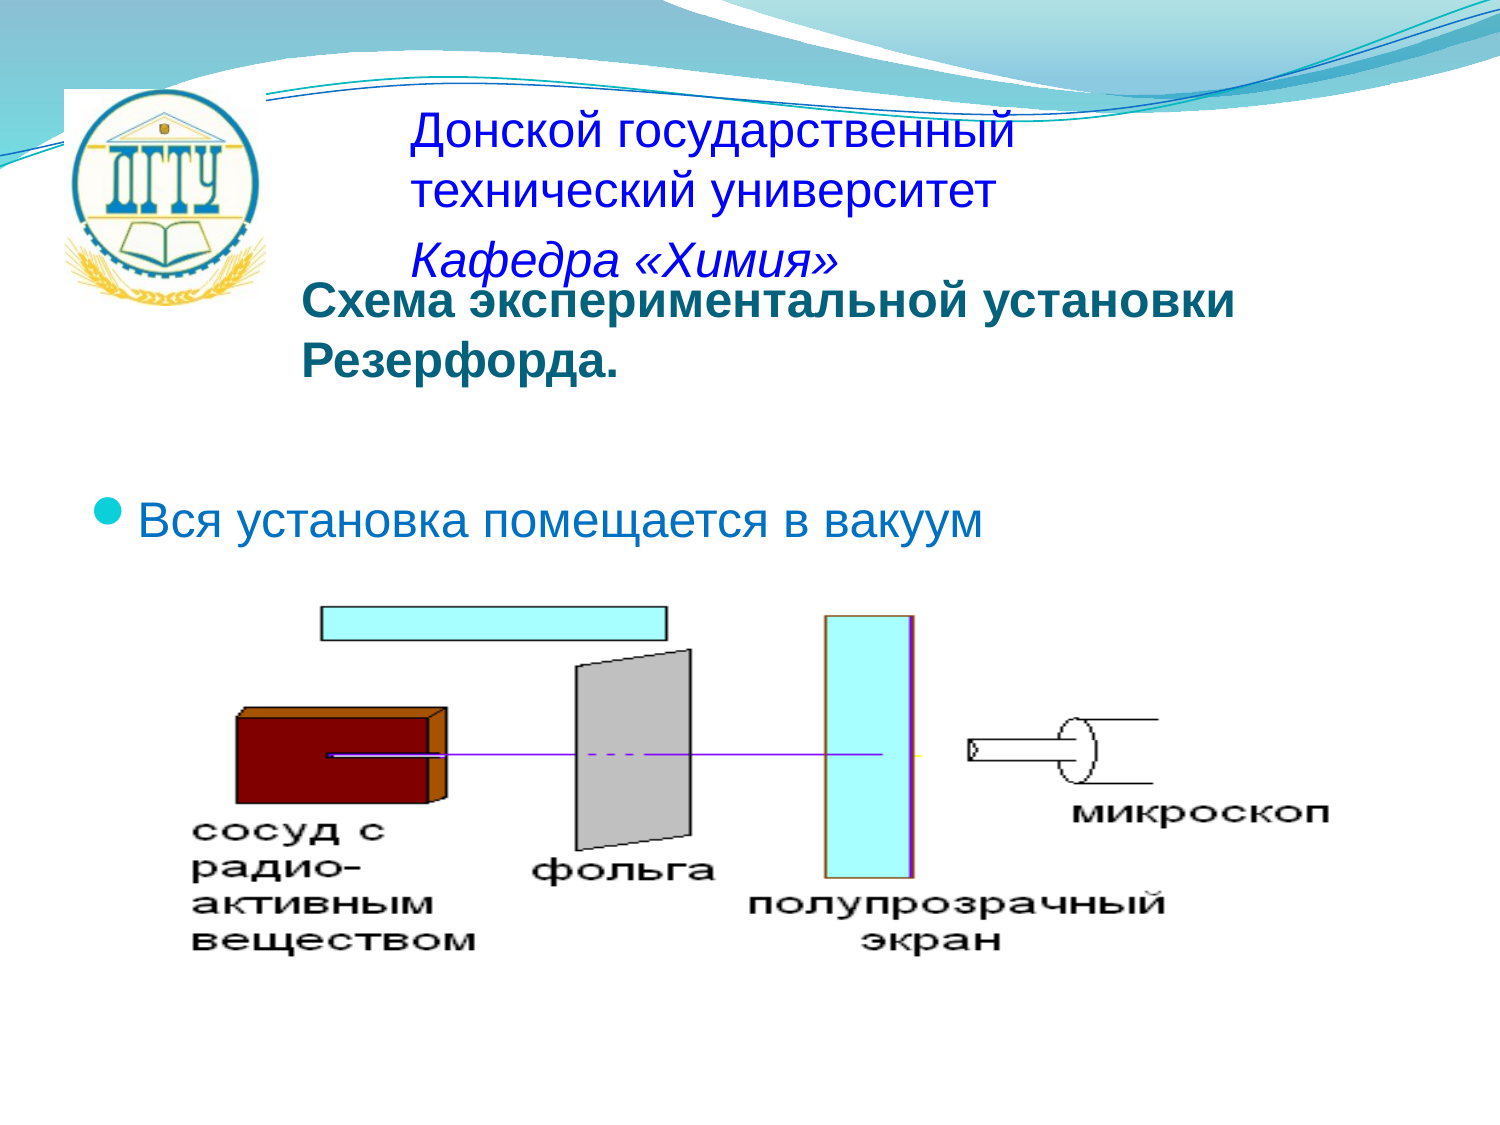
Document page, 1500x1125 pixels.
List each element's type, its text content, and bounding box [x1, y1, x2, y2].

list Вся установка помещается в вакуум [74, 479, 1426, 549]
picture [64, 89, 266, 306]
title Схема экспериментальной установки Резерфорда. [300, 373, 1429, 528]
picture [64, 550, 1459, 1083]
text_box Донской государственный технический университет Кафедра «Химия» [395, 90, 1146, 295]
